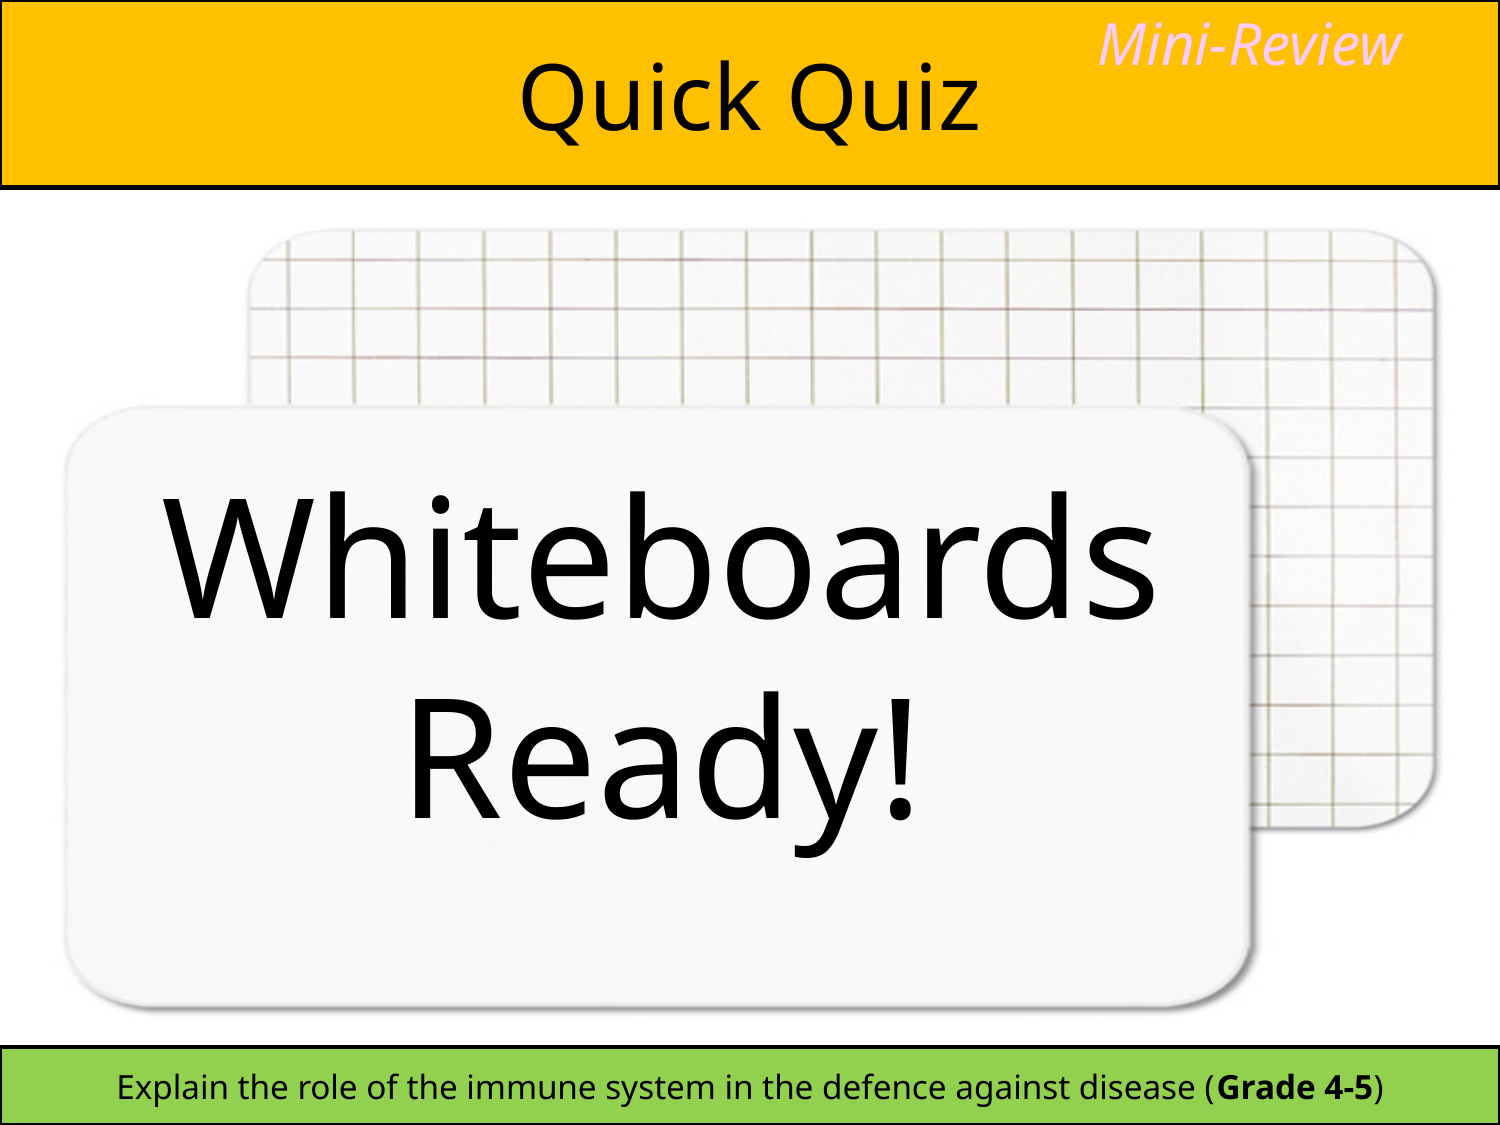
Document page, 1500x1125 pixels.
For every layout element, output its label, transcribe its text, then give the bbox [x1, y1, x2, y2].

picture [0, 187, 1500, 1051]
text_box Mini-Review [1082, 0, 1417, 85]
text_box Explain the role of the immune system in the defence against disease (Grade 4-5) [0, 1058, 1500, 1125]
title Quick Quiz [0, 0, 1500, 186]
